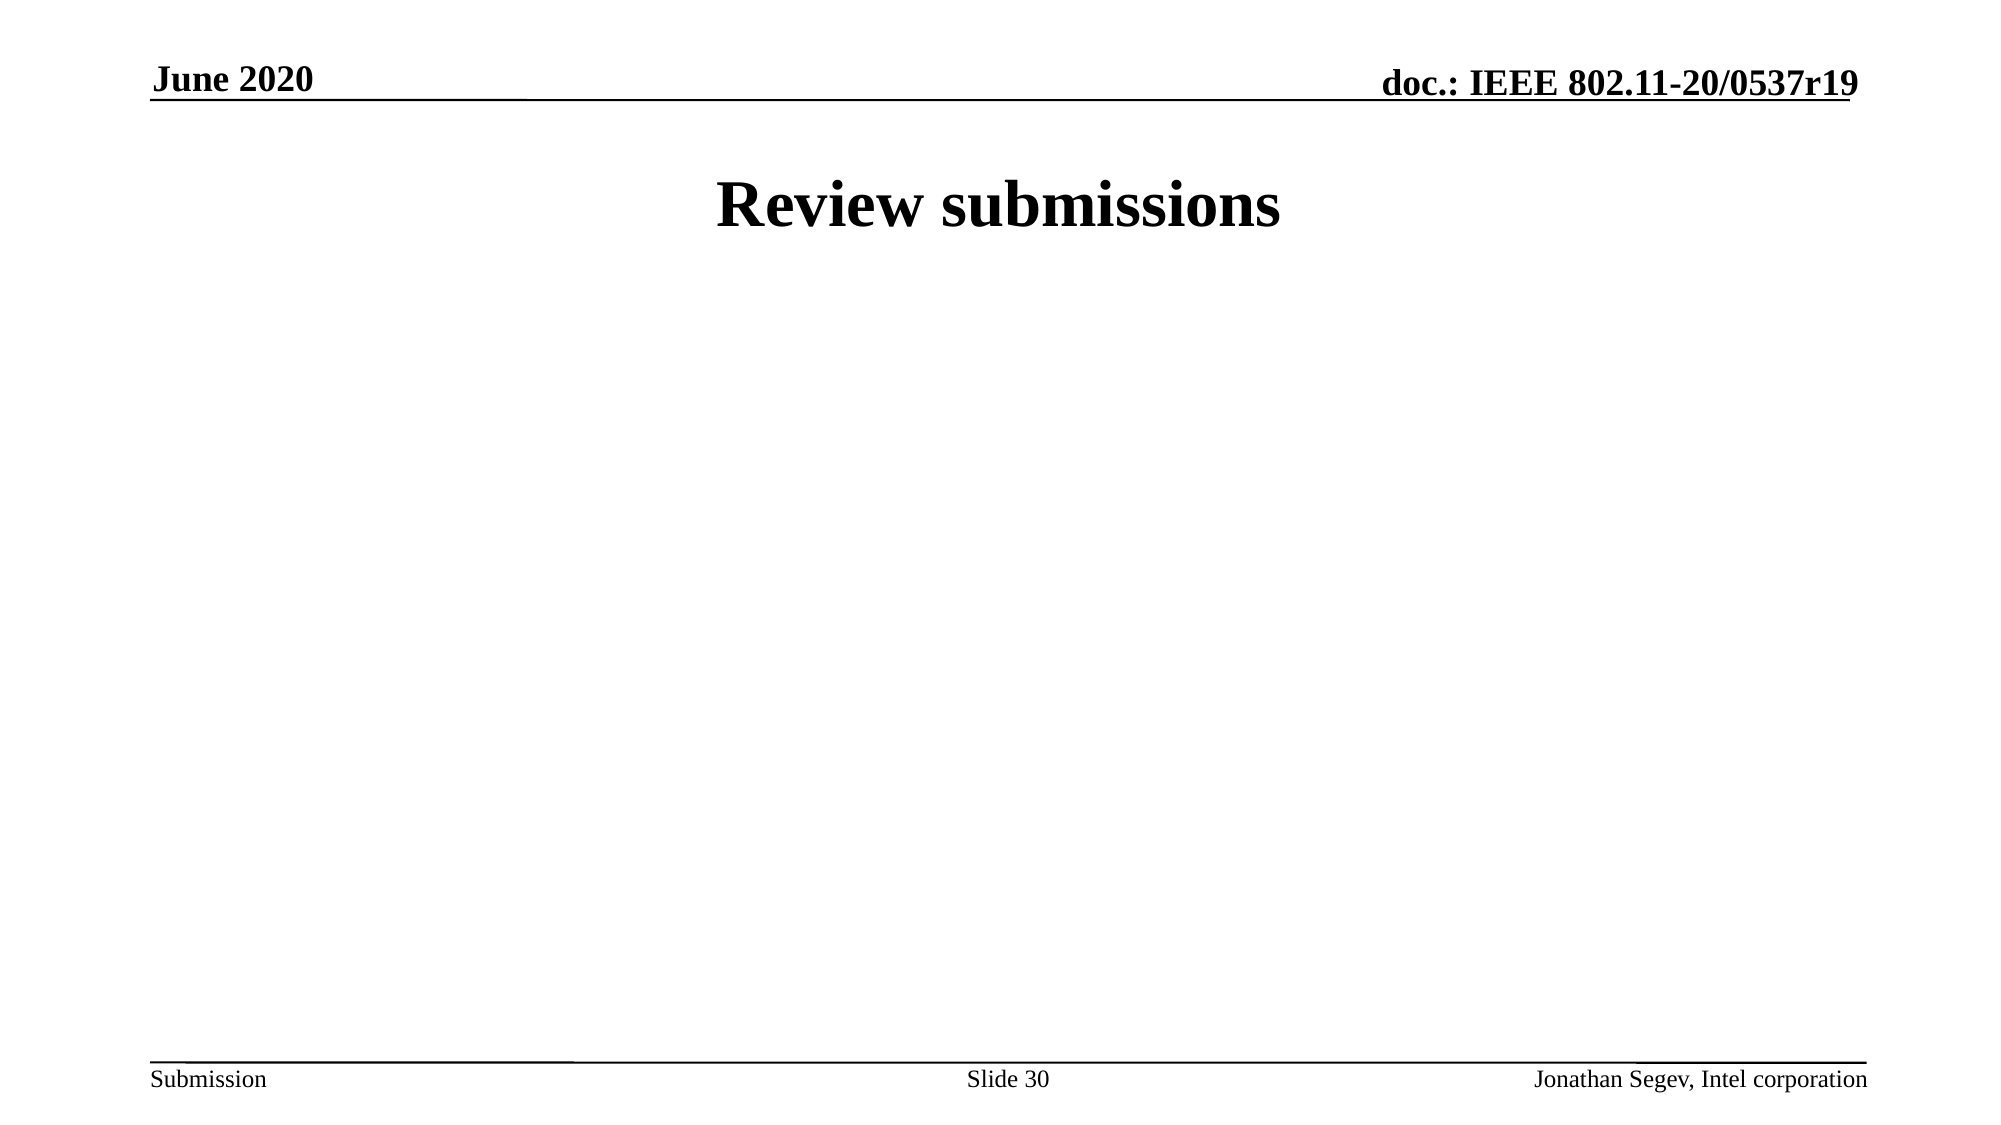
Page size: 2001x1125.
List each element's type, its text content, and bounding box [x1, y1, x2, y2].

title Review submissions [149, 112, 1850, 288]
slide_number Slide 30 [950, 1061, 1067, 1123]
footer Jonathan Segev, Intel corporation [1171, 1061, 1869, 1093]
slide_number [152, 54, 563, 100]
